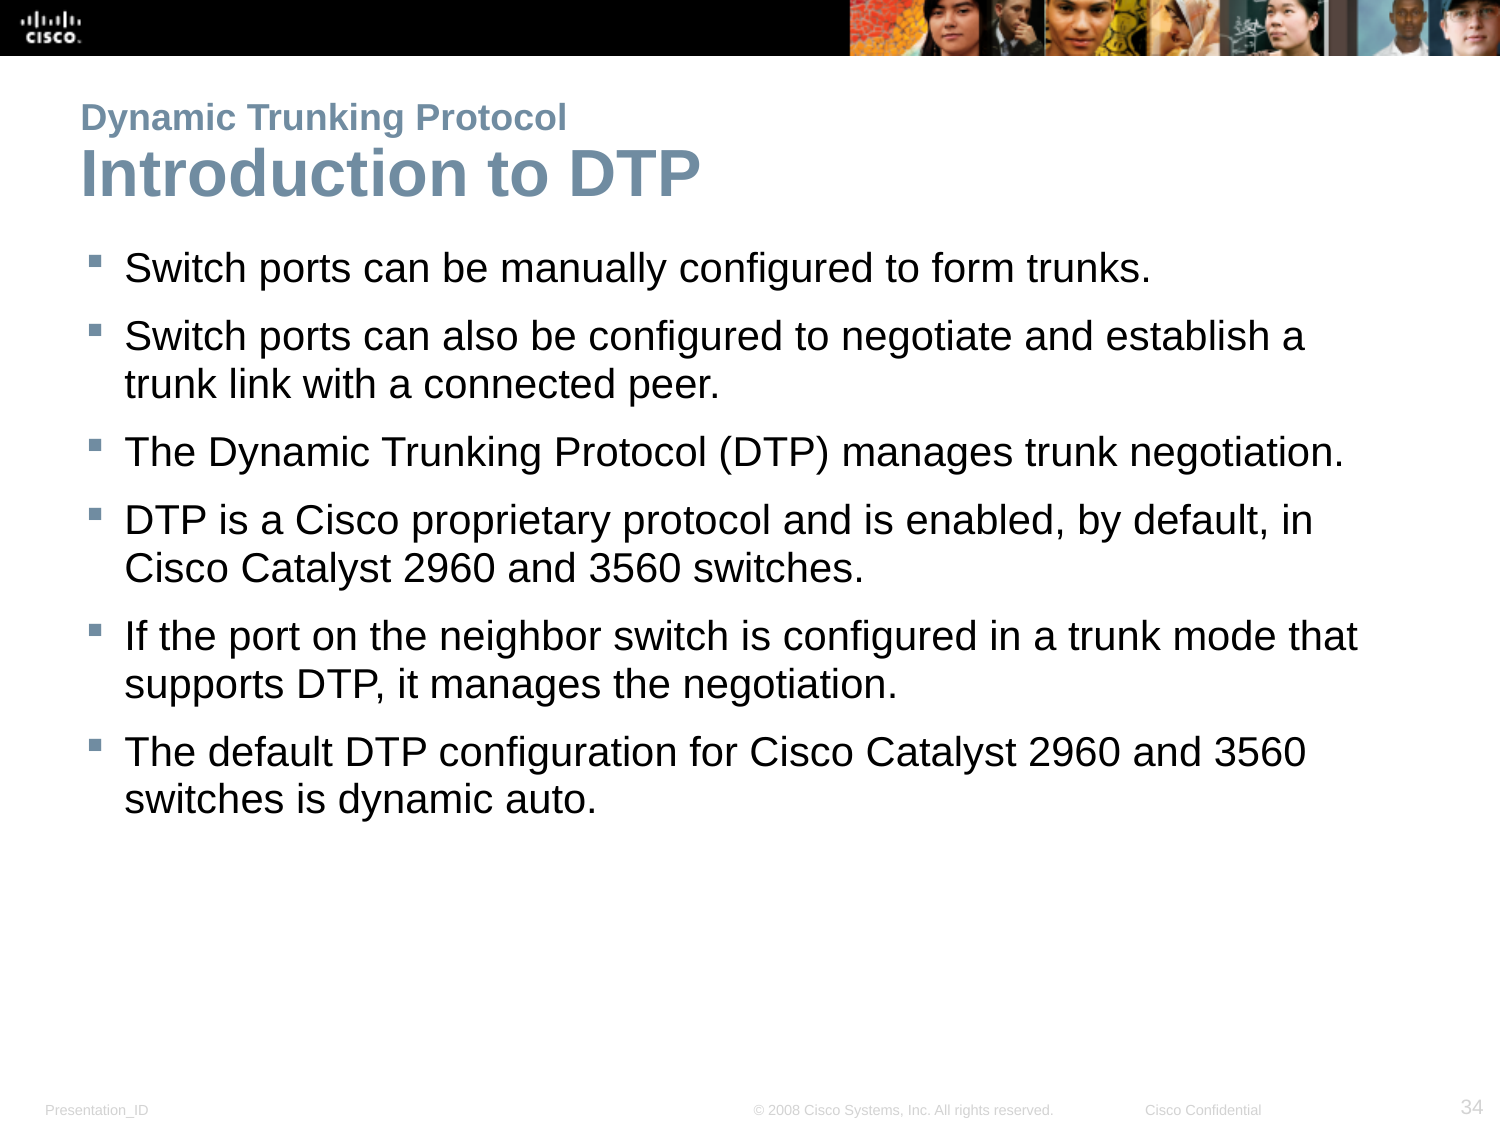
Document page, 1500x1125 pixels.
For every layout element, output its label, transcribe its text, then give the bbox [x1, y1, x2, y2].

picture [0, 0, 1500, 56]
list Switch ports can be manually configured to form trunks. Switch ports can also be configured to negotiate and establish a trunk link with a connected peer. The Dynamic Trunking Protocol (DTP) manages trunk negotiation. DTP is a Cisco proprietary protocol and is enabled, by default, in Cisco Catalyst 2960 and 3560 switches. If the port on the neighbor switch is configured in a trunk mode that supports DTP, it manages the negotiation. The default DTP configuration for Cisco Catalyst 2960 and 3560 switches is dynamic auto. [71, 237, 1403, 1024]
title Dynamic Trunking Protocol Introduction to DTP [66, 79, 1404, 218]
